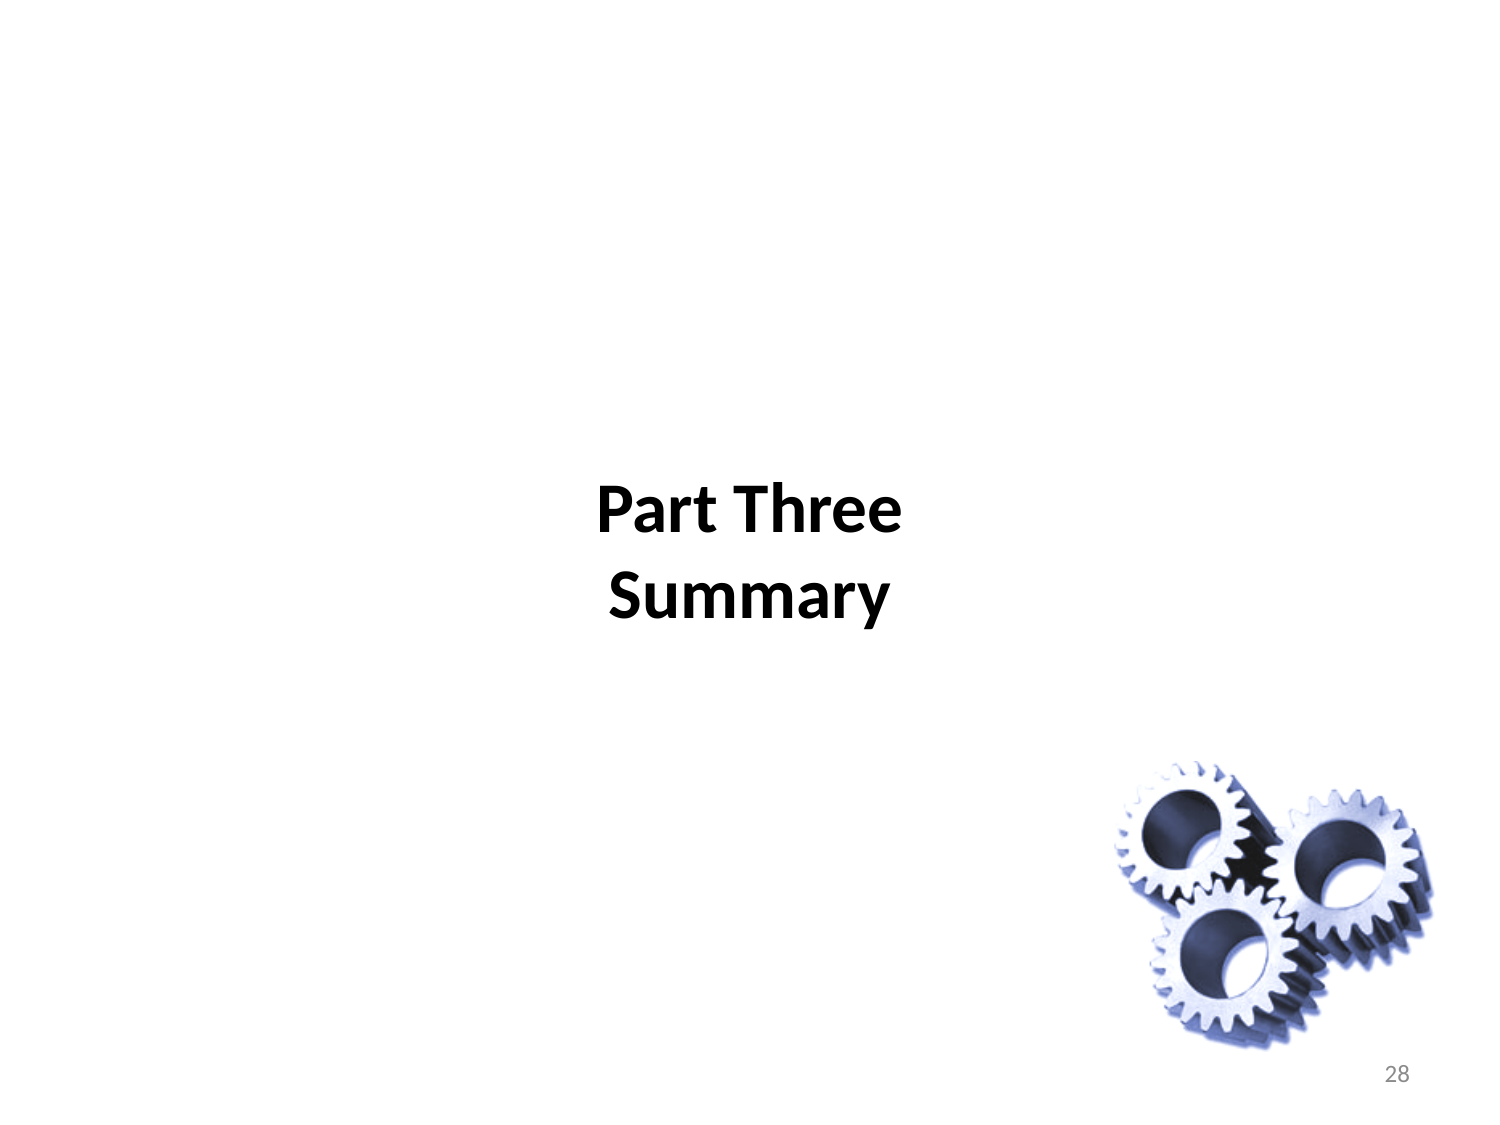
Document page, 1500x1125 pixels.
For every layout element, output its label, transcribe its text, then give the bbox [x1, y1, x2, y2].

slide_number 28 [1074, 1042, 1425, 1103]
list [1112, 761, 1436, 1052]
title Part Three Summary [75, 453, 1425, 641]
